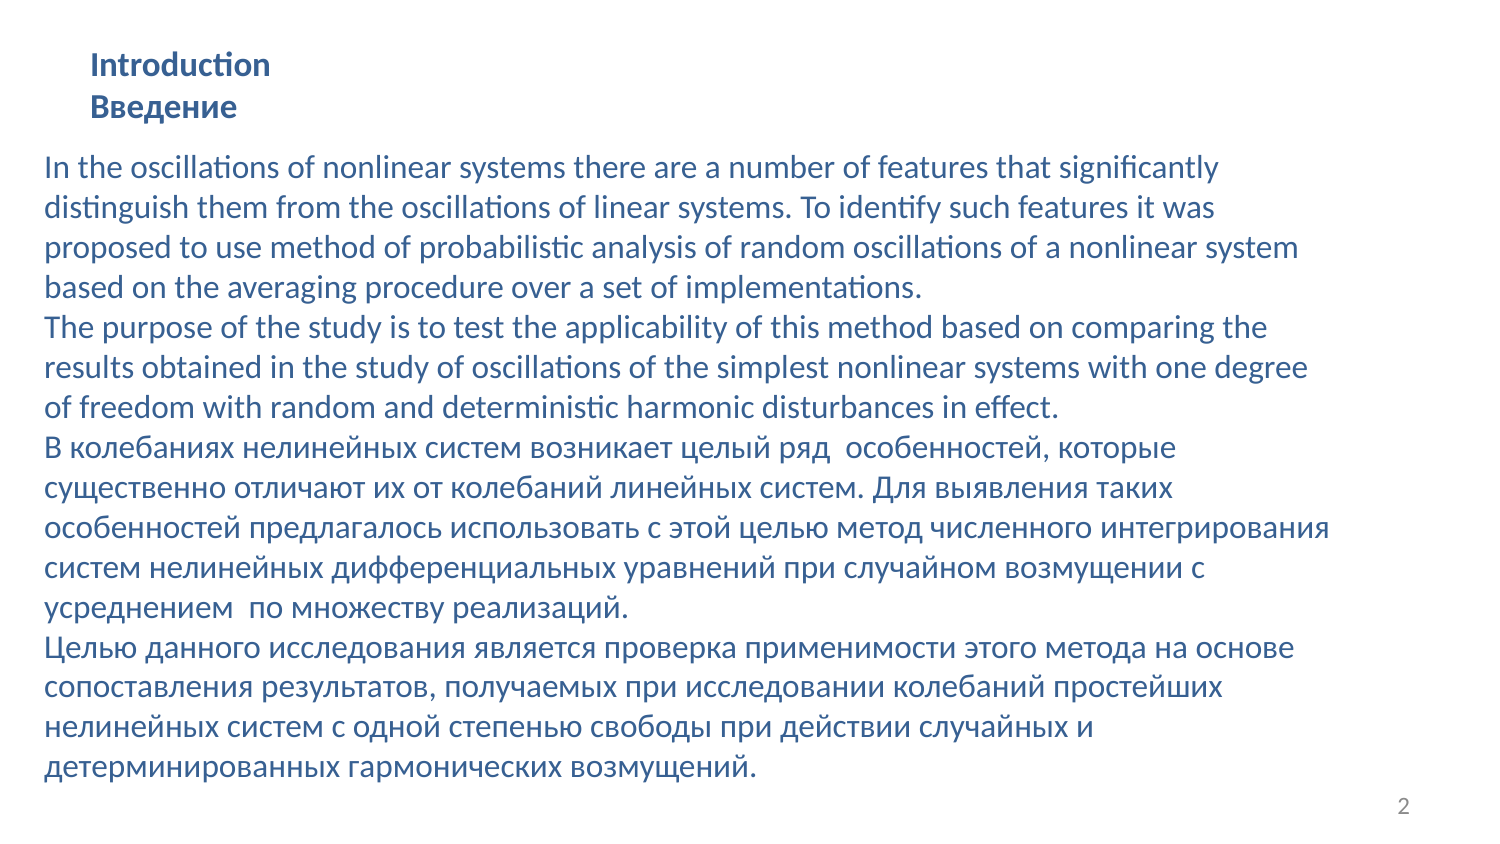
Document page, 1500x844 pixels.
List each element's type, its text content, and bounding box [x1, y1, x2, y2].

text_box In the oscillations of nonlinear systems there are a number of features that significantly distinguish them from the oscillations of linear systems. To identify such features it was proposed to use method of probabilistic analysis of random oscillations of a nonlinear system based on the averaging procedure over a set of implementations. The purpose of the study is to test the applicability of this method based on comparing the results obtained in the study of oscillations of the simplest nonlinear systems with one degree of freedom with random and deterministic harmonic disturbances in effect. В колебаниях нелинейных систем возникает целый ряд особенностей, которые существенно отличают их от колебаний линейных систем. Для выявления таких особенностей предлагалось использовать с этой целью метод численного интегрирования систем нелинейных дифференциальных уравнений при случайном возмущении с усреднением по множеству реализаций. Целью данного исследования является проверка применимости этого метода на основе сопоставления результатов, получаемых при исследовании колебаний простейших нелинейных систем с одной степенью свободы при действии случайных и детерминированных гармонических возмущений. [29, 138, 1500, 832]
title Introduction Введение [75, 33, 1425, 138]
slide_number 2 [1074, 782, 1425, 827]
